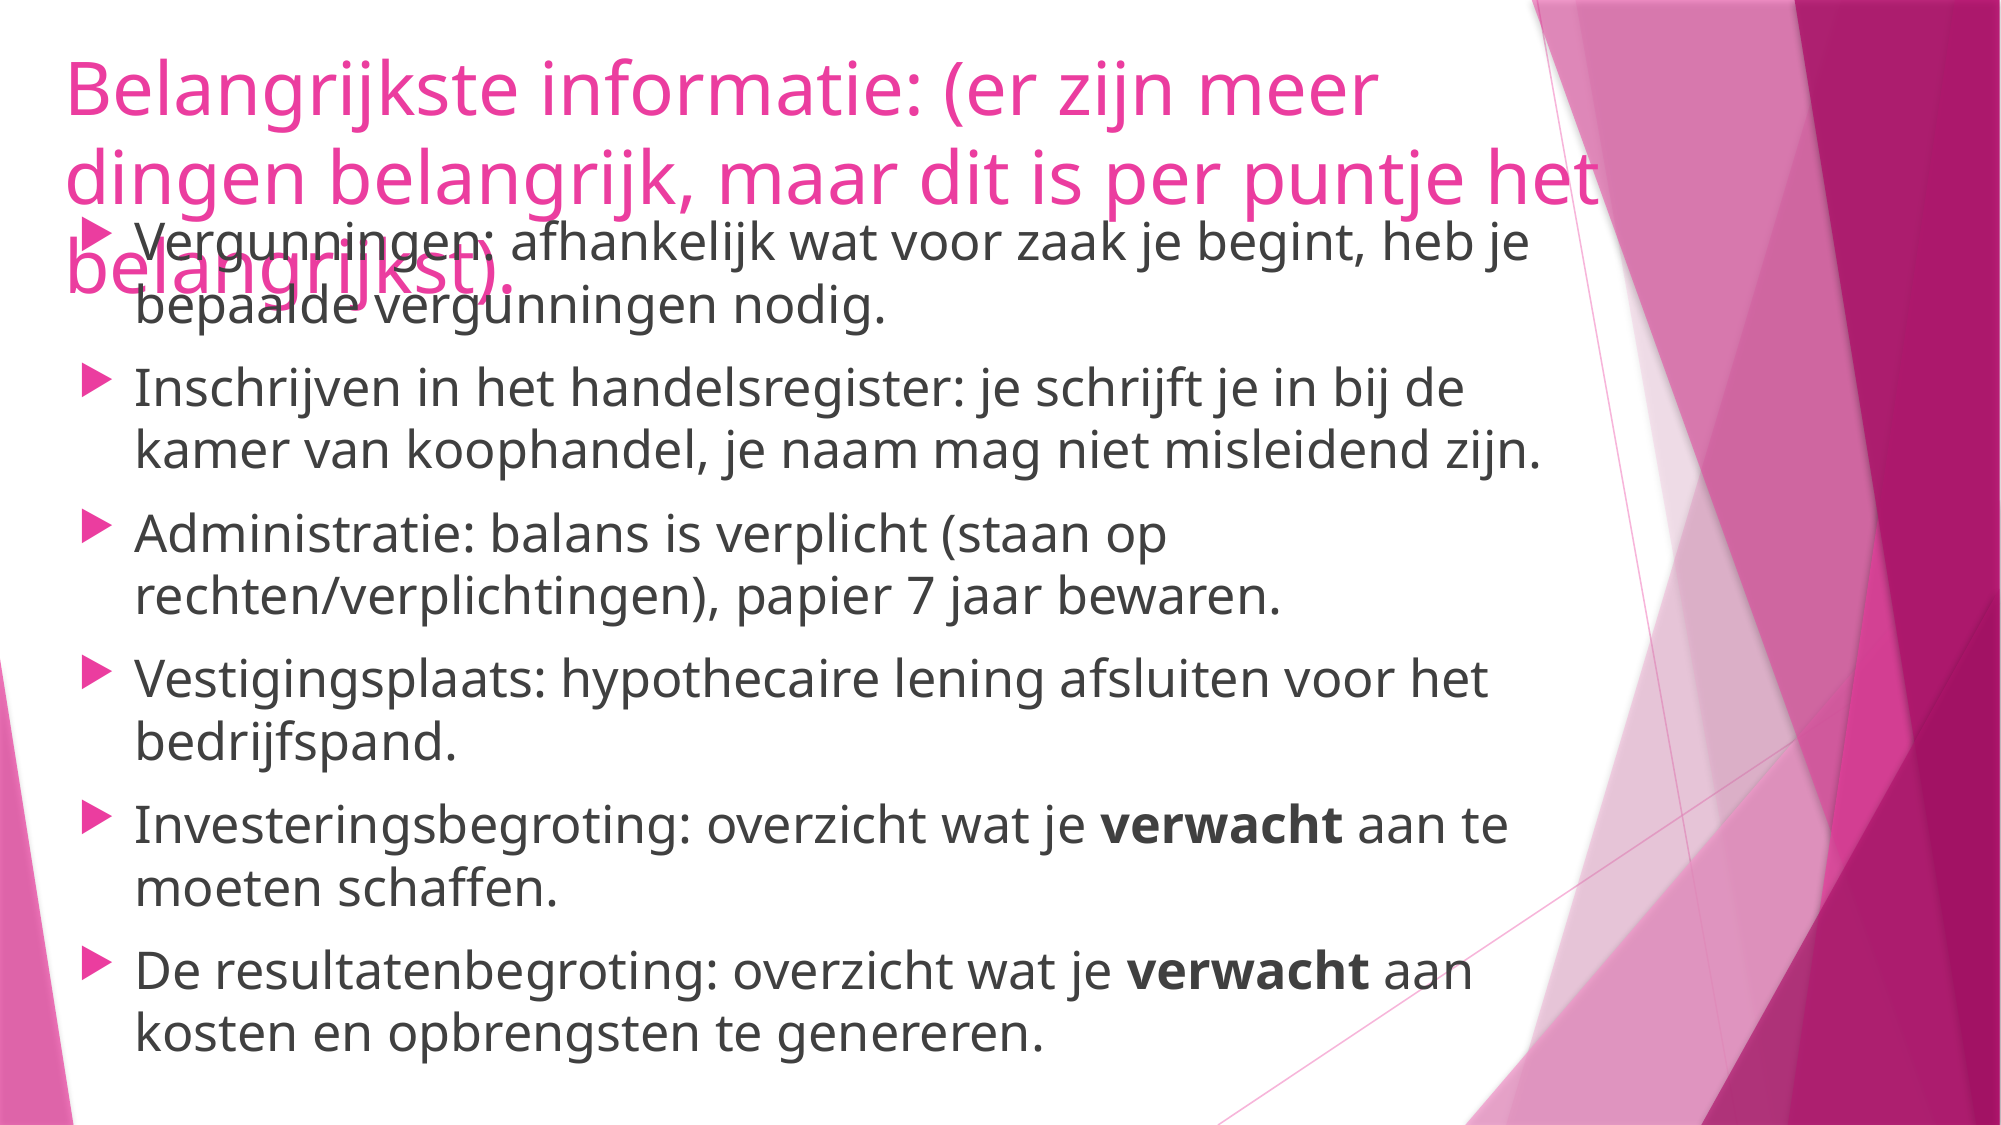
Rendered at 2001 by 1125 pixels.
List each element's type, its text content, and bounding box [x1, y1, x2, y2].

list Vergunningen: afhankelijk wat voor zaak je begint, heb je bepaalde vergunningen nodig. Inschrijven in het handelsregister: je schrijft je in bij de kamer van koophandel, je naam mag niet misleidend zijn. Administratie: balans is verplicht (staan op rechten/verplichtingen), papier 7 jaar bewaren. Vestigingsplaats: hypothecaire lening afsluiten voor het bedrijfspand. Investeringsbegroting: overzicht wat je verwacht aan te moeten schaffen. De resultatenbegroting: overzicht wat je verwacht aan kosten en opbrengsten te genereren. [63, 201, 1617, 1086]
title Belangrijkste informatie: (er zijn meer dingen belangrijk, maar dit is per puntje het belangrijkst). [49, 33, 1650, 317]
